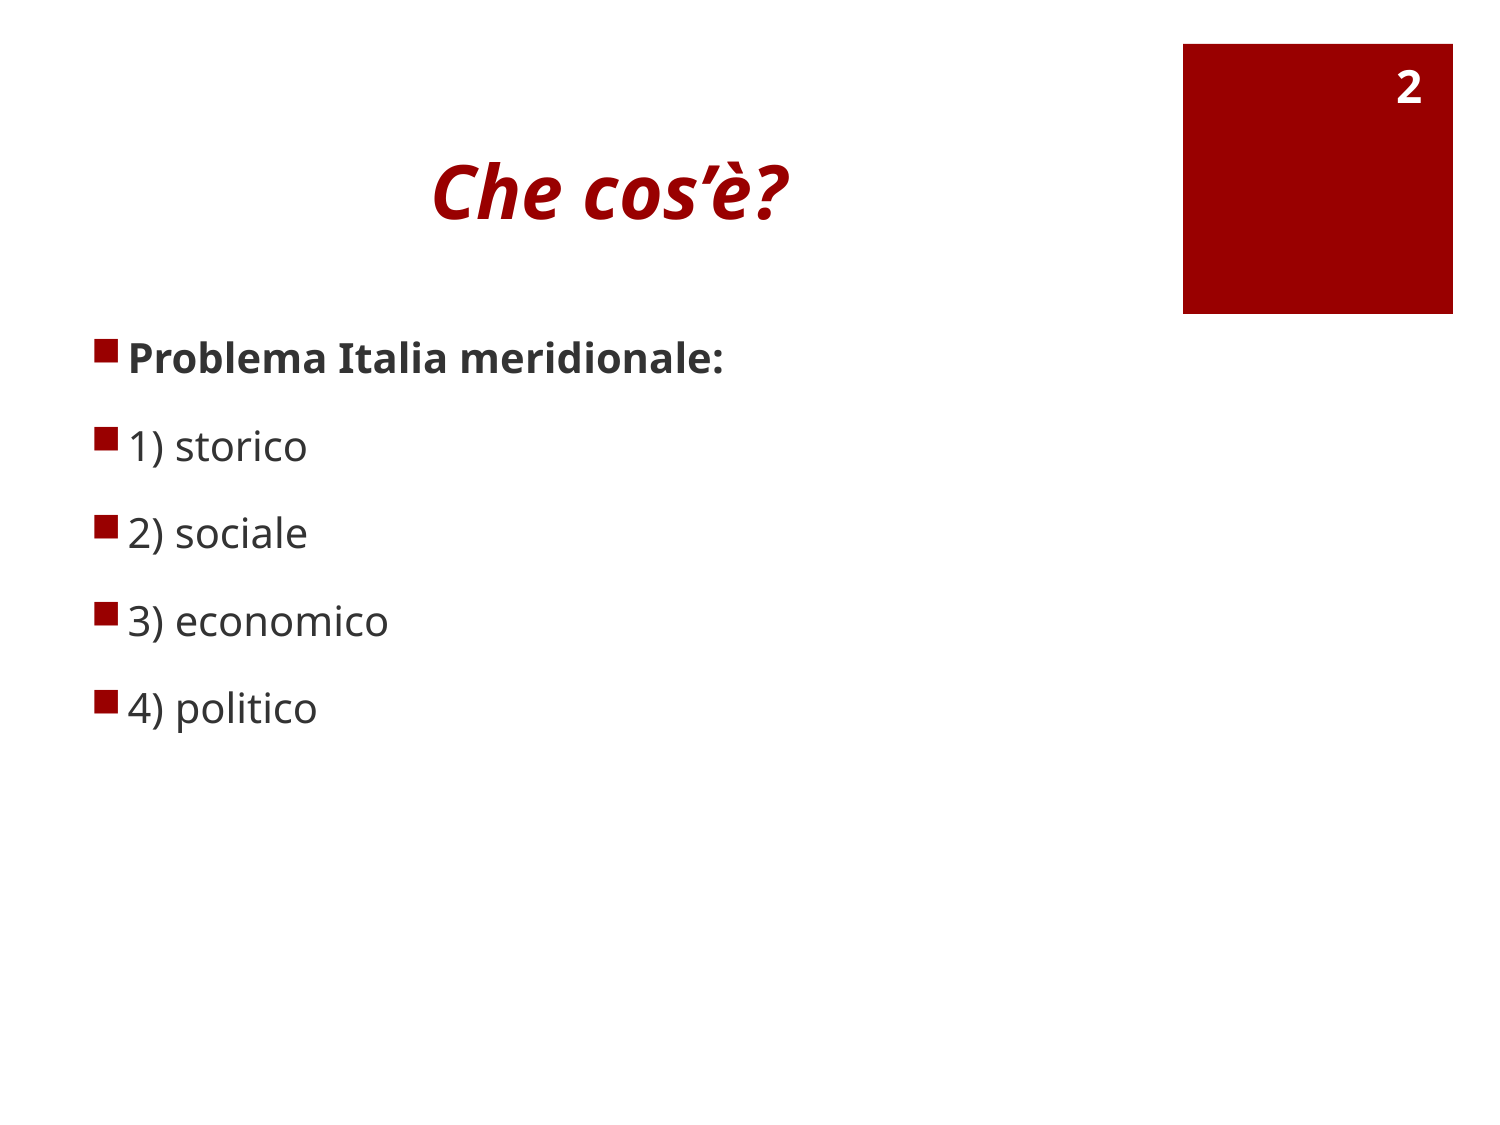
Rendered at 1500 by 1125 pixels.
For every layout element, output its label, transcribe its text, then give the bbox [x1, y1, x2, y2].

list Problema Italia meridionale: 1) storico 2) sociale 3) economico 4) politico [75, 324, 1143, 1005]
title Che cos’è? [75, 149, 1143, 242]
slide_number 2 [1354, 59, 1438, 120]
